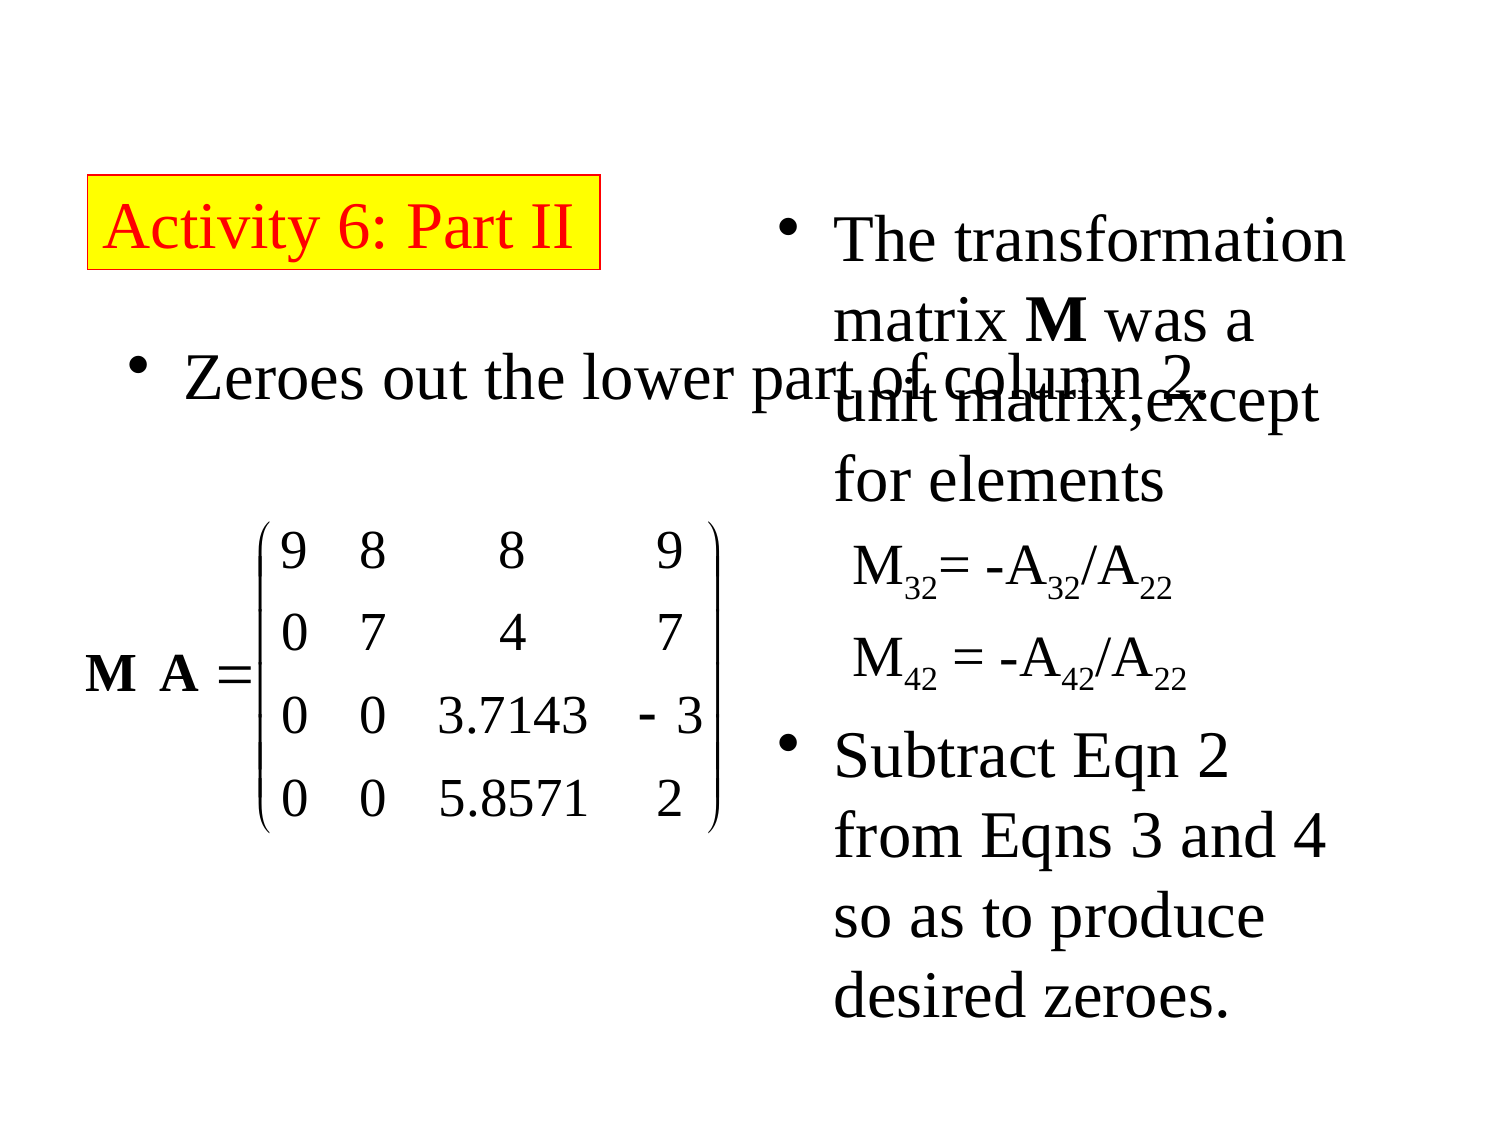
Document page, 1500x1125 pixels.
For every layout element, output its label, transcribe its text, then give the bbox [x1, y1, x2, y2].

text_box Activity 6: Part II [87, 174, 600, 270]
list Zeroes out the lower part of column 2. [112, 324, 762, 1001]
list The transformation matrix M was a unit matrix,except for elements M32= -A32/A22 M42 = -A42/A22 Subtract Eqn 2 from Eqns 3 and 4 so as to produce desired zeroes. [762, 187, 1388, 1001]
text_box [78, 512, 735, 843]
